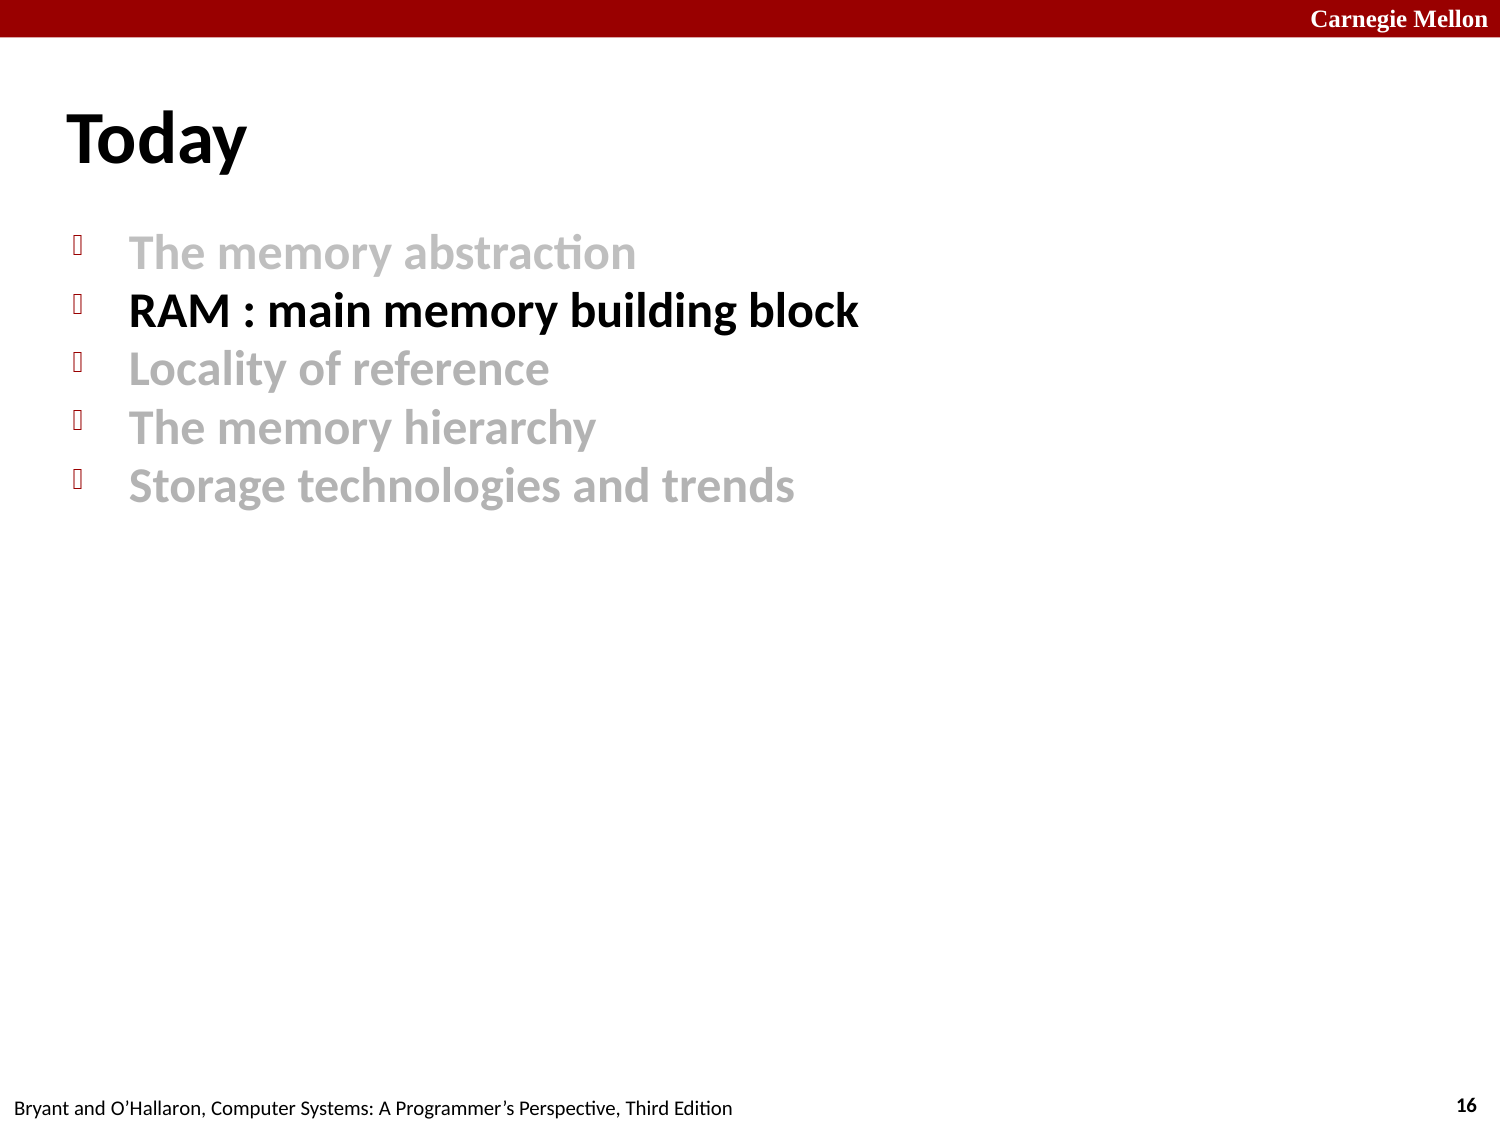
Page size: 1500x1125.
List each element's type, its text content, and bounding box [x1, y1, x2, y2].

title Today [58, 70, 1305, 197]
slide_number 16 [1448, 1084, 1488, 1123]
list The memory abstraction RAM : main memory building block Locality of reference The memory hierarchy Storage technologies and trends [64, 222, 1361, 1040]
